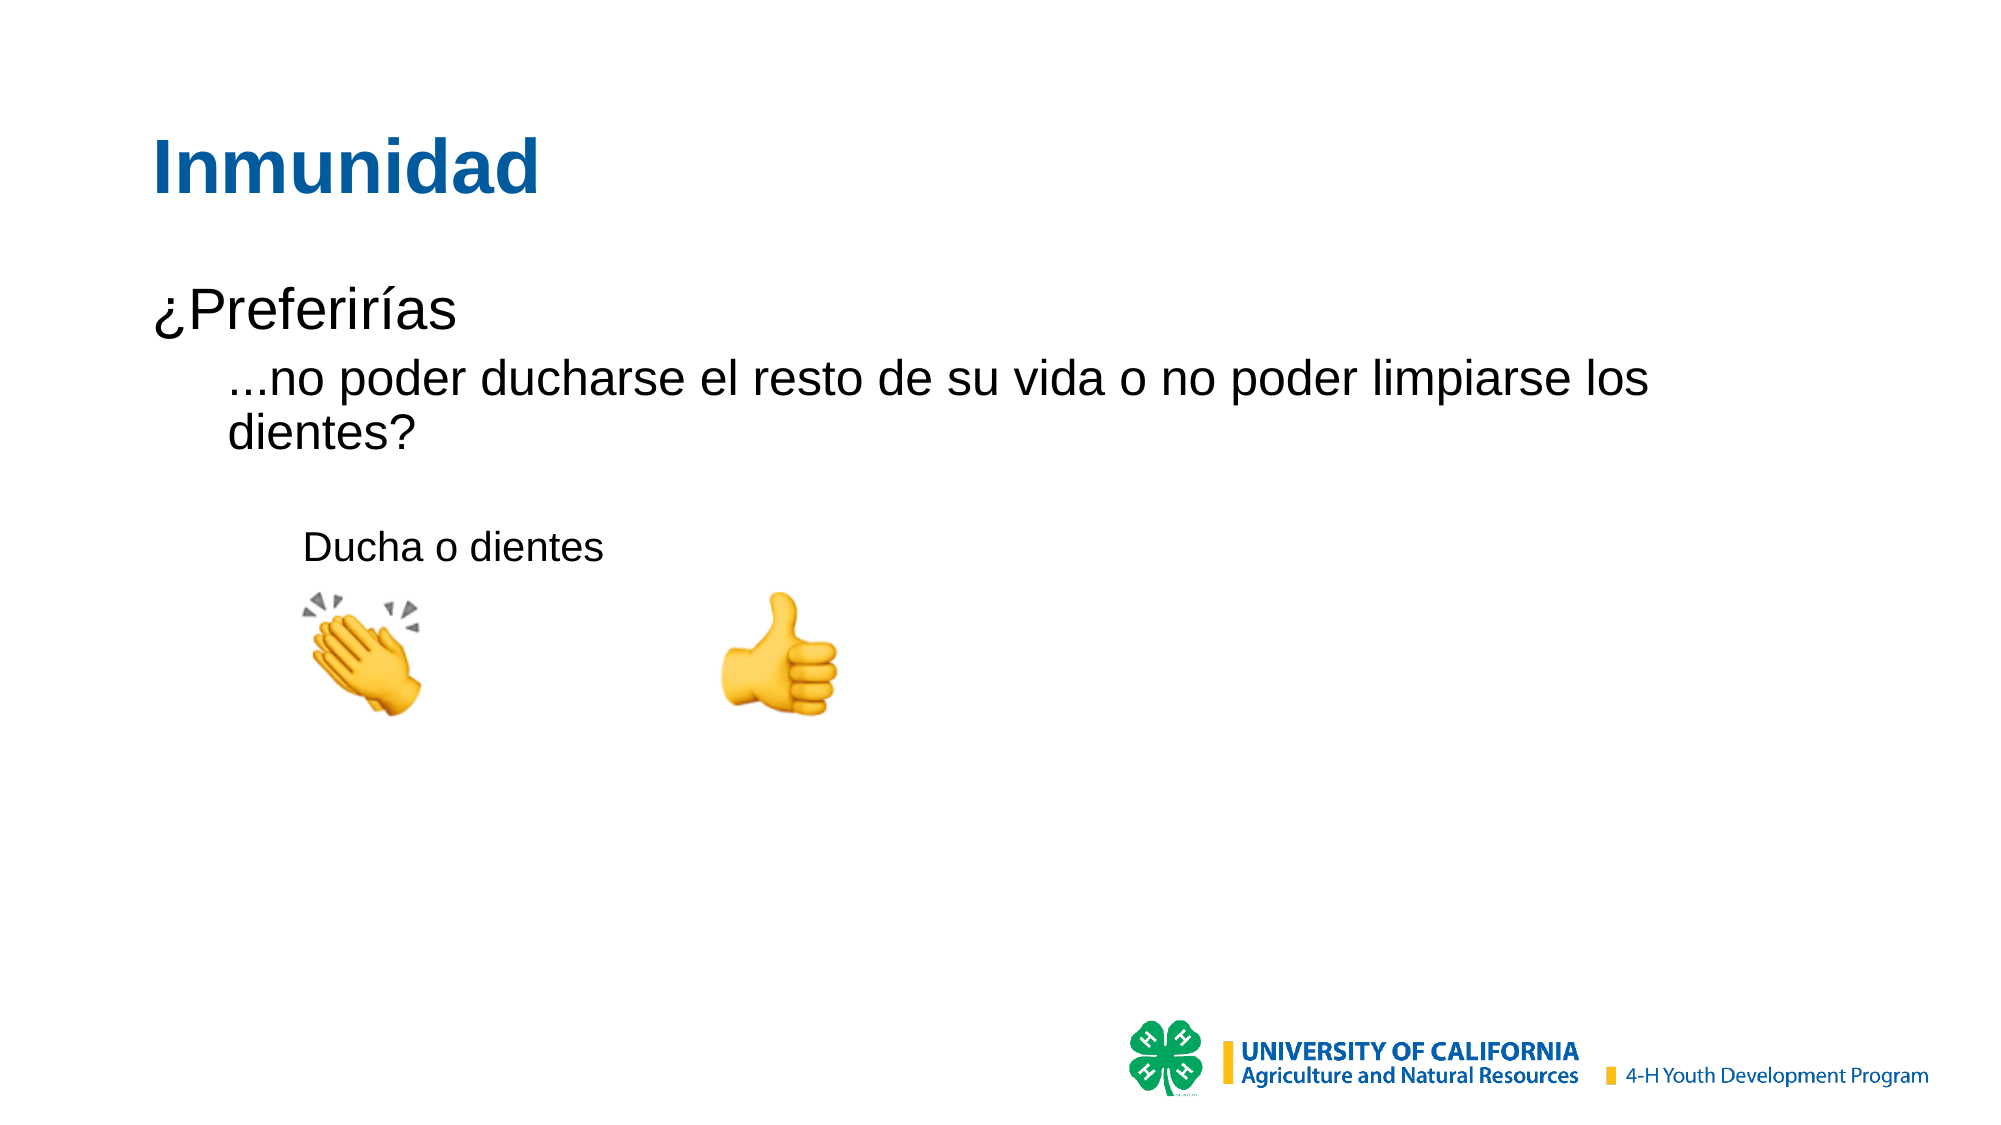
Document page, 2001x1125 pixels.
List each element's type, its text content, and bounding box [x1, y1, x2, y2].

picture [1125, 1014, 1935, 1100]
list ¿Preferirías ...no poder ducharse el resto de su vida o no poder limpiarse los dientes? Ducha o dientes [137, 271, 1863, 876]
picture [235, 568, 905, 754]
title Inmunidad [137, 59, 1863, 271]
